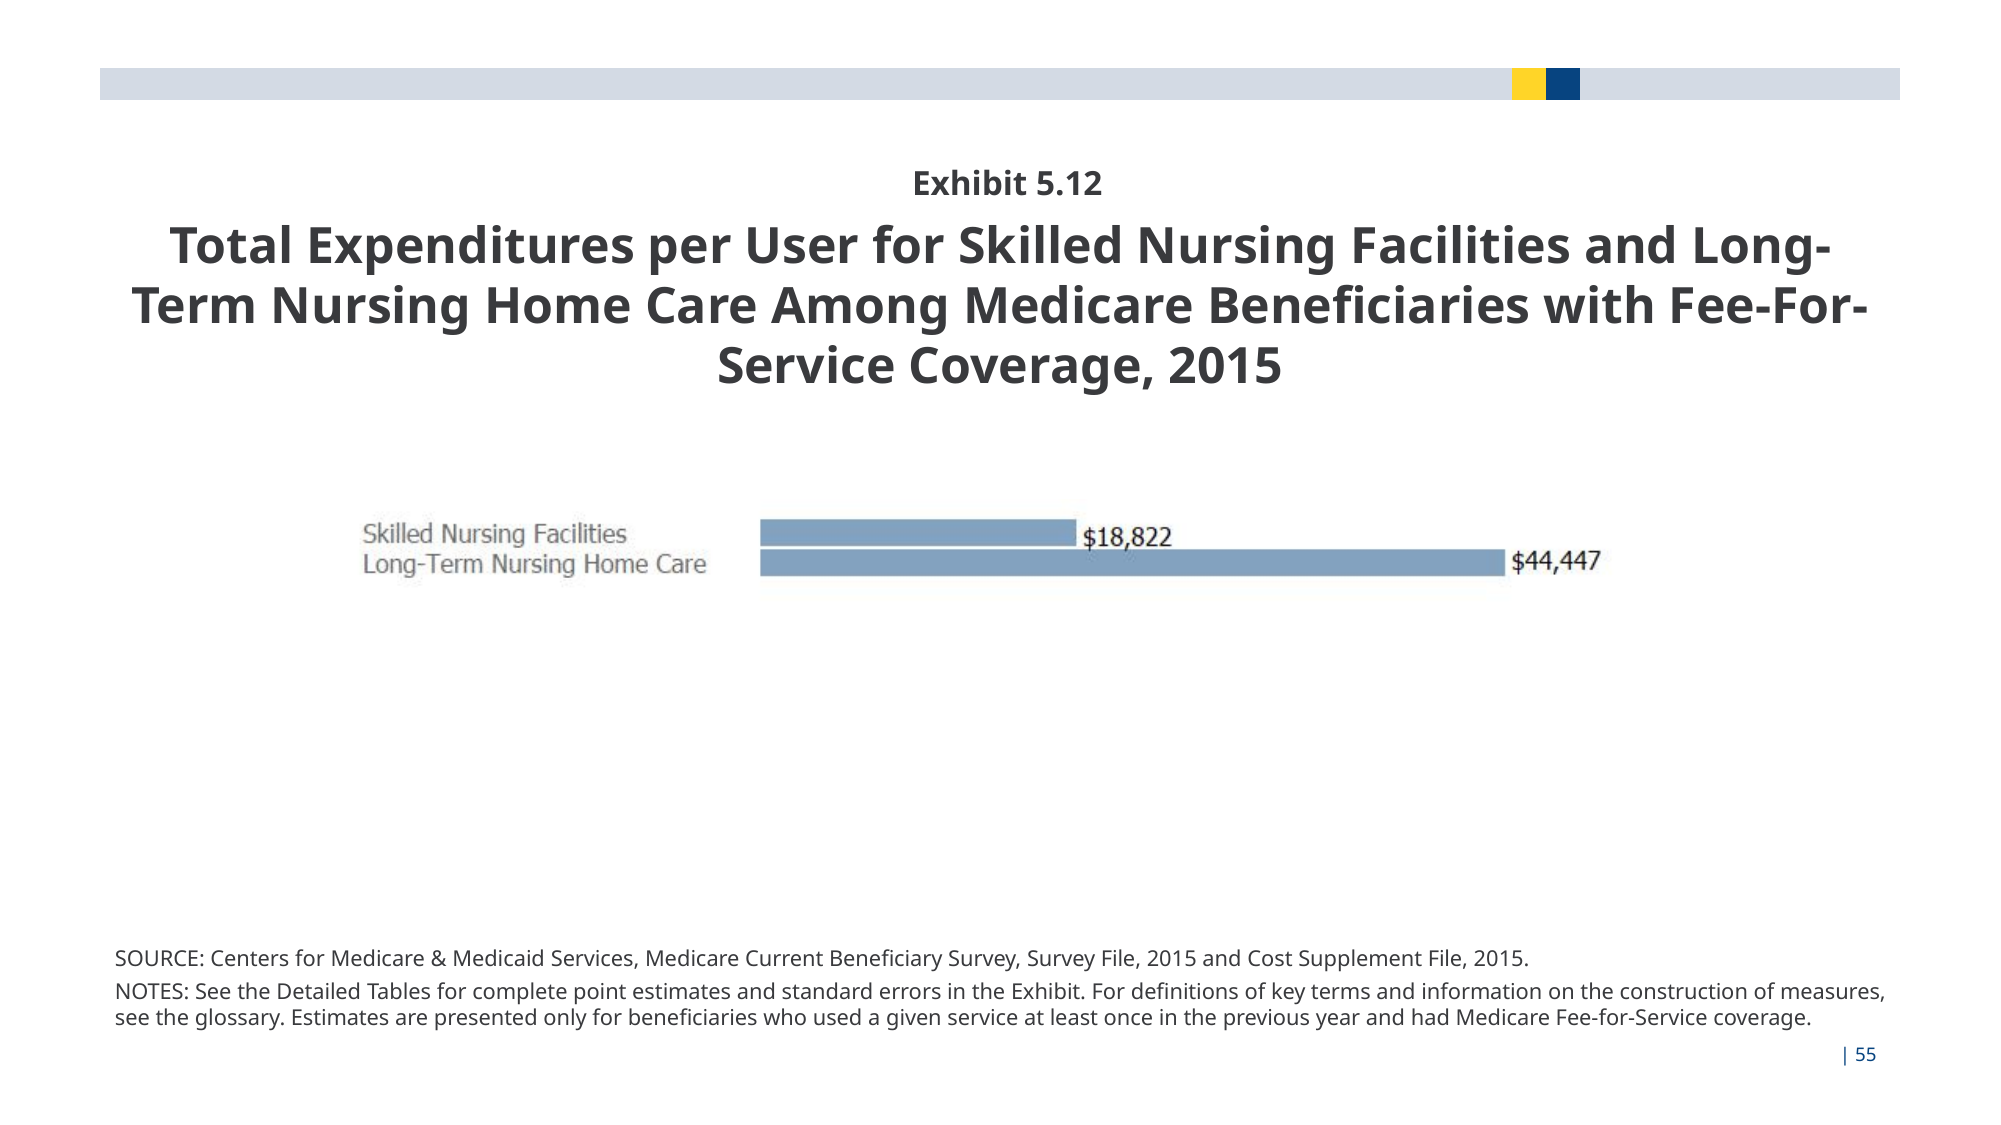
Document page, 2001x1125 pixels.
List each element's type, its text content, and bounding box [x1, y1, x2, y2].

list Total Expenditures per User for Skilled Nursing Facilities and Long-Term Nursing Home Care Among Medicare Beneficiaries with Fee-For-Service Coverage, 2015 [99, 213, 1900, 300]
picture [335, 499, 1665, 657]
title Exhibit 5.12 [99, 154, 1900, 213]
list SOURCE: Centers for Medicare & Medicaid Services, Medicare Current Beneficiary Survey, Survey File, 2015 and Cost Supplement File, 2015. NOTES: See the Detailed Tables for complete point estimates and standard errors in the Exhibit. For definitions of key terms and information on the construction of measures, see the glossary. Estimates are presented only for beneficiaries who used a given service at least once in the previous year and had Medicare Fee-for-Service coverage. [99, 937, 1900, 997]
